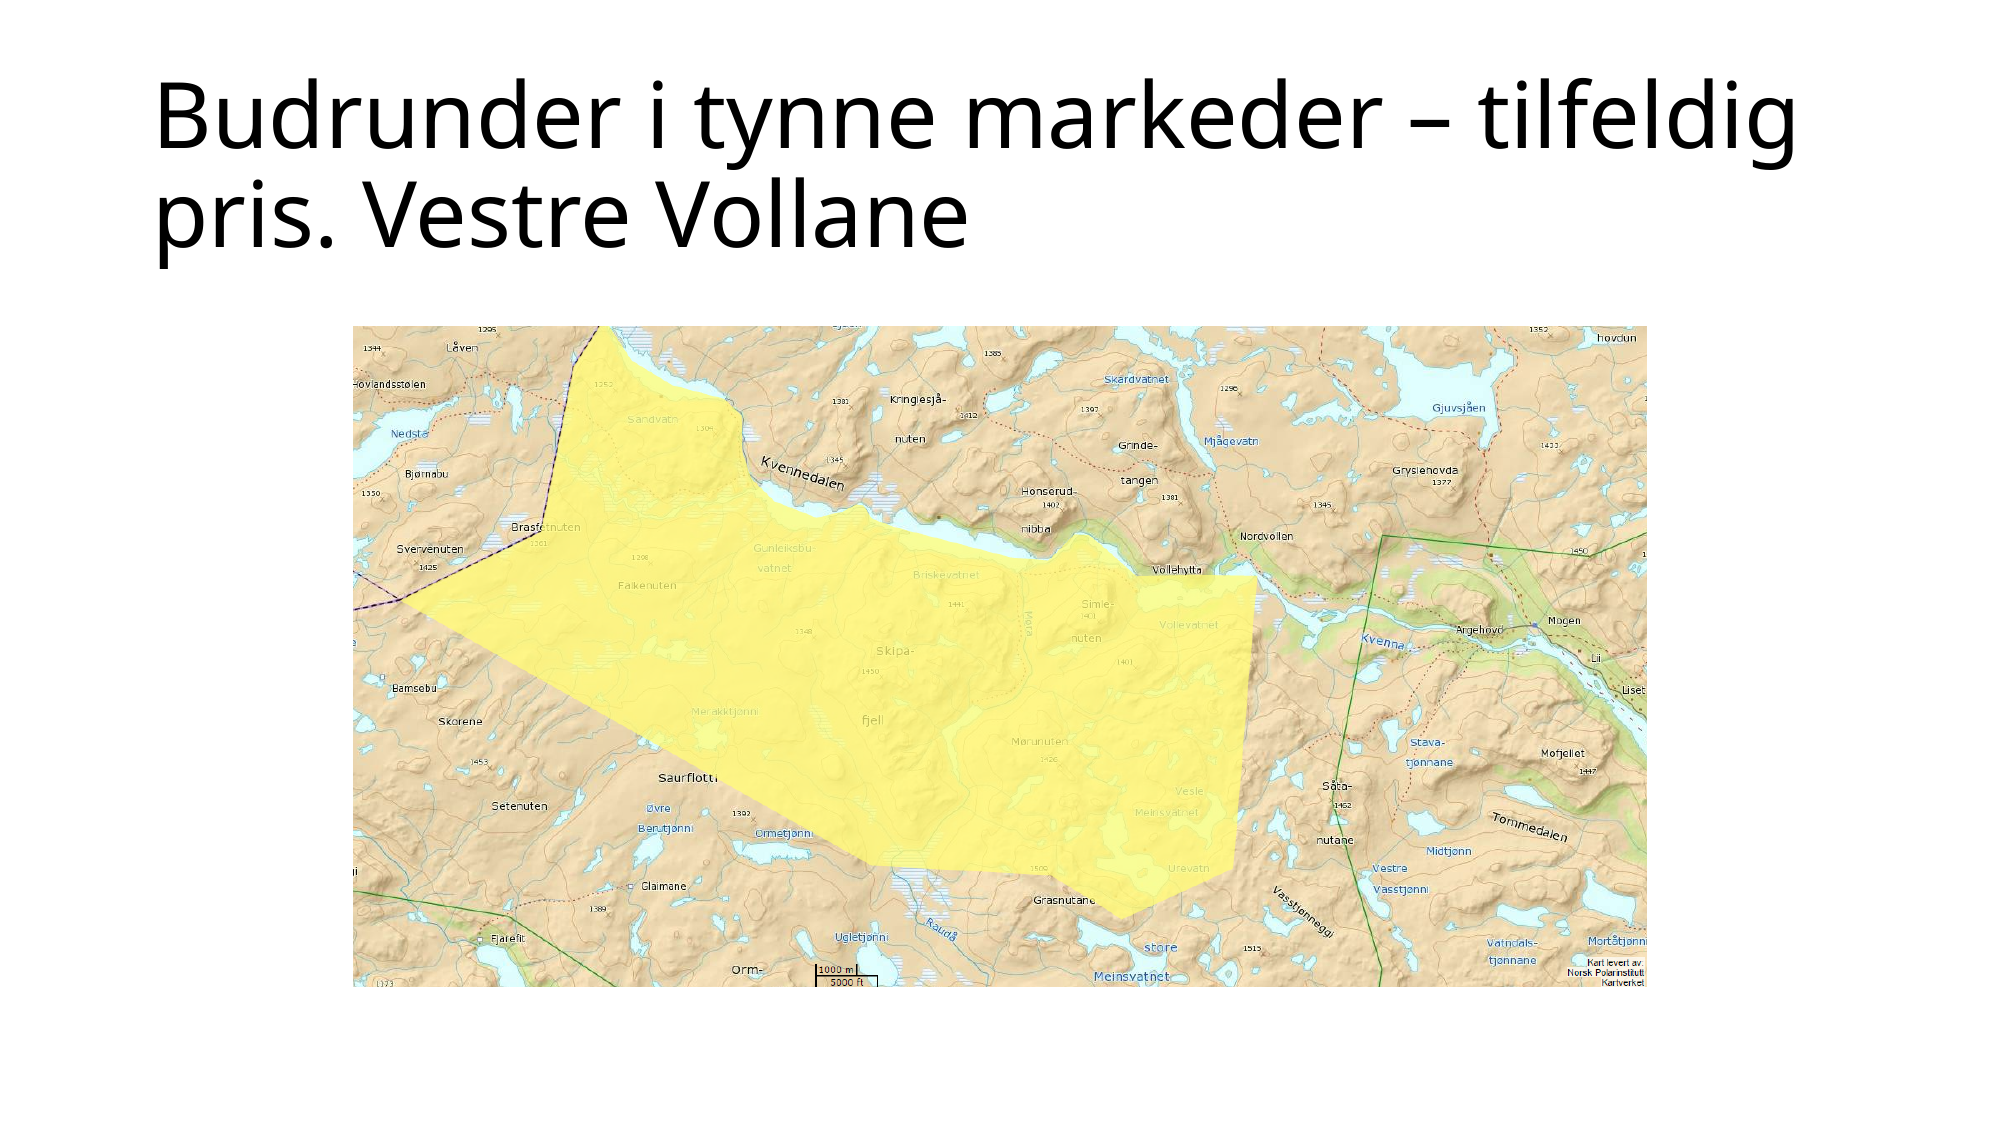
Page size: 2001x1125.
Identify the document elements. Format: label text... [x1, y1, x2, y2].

title Budrunder i tynne markeder – tilfeldig pris. Vestre Vollane [137, 59, 1863, 278]
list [353, 326, 1647, 987]
